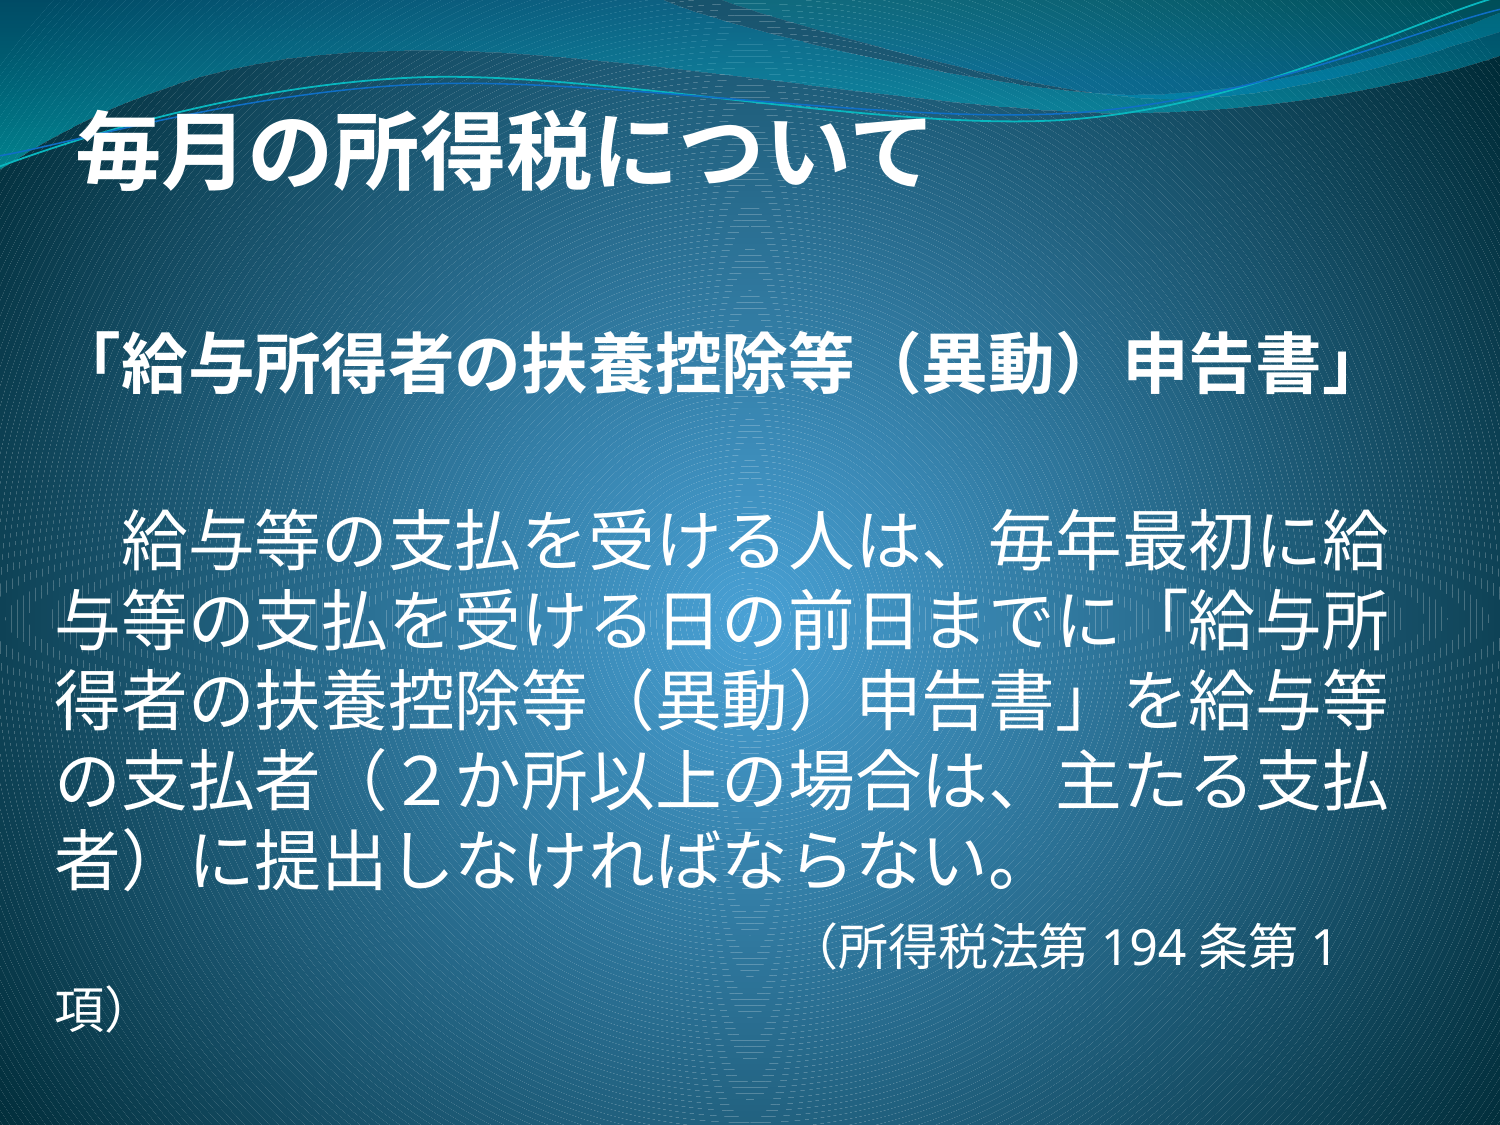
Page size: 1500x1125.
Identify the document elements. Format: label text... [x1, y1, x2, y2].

text_box 「給与所得者の扶養控除等（異動）申告書」 [39, 314, 1456, 410]
text_box 毎月の所得税について [74, 97, 1425, 201]
text_box 給与等の支払を受ける人は、毎年最初に給与等の支払を受ける日の前日までに「給与所得者の扶養控除等（異動）申告書」を給与等の支払者（２か所以上の場合は、主たる支払者）に提出しなければならない。 （所得税法第194条第1項） [39, 491, 1456, 1047]
